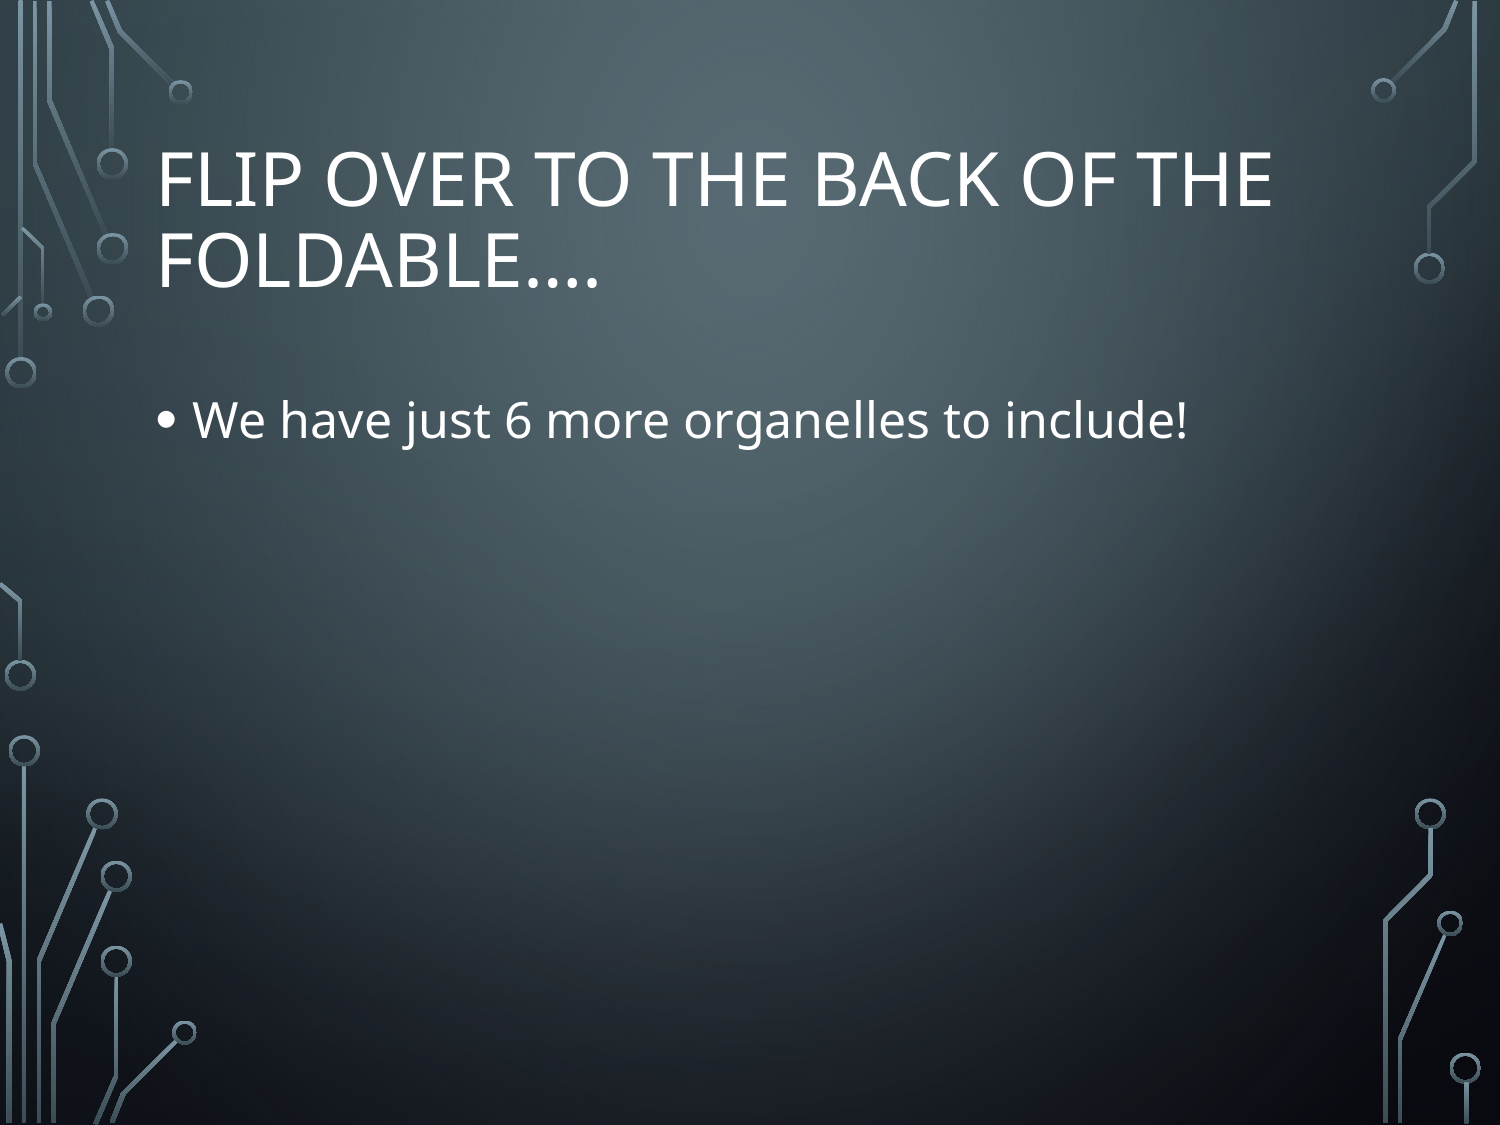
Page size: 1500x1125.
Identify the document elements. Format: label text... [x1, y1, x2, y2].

title Flip over to the back of the foldable…. [140, 101, 1360, 344]
list We have just 6 more organelles to include! [140, 369, 1360, 950]
